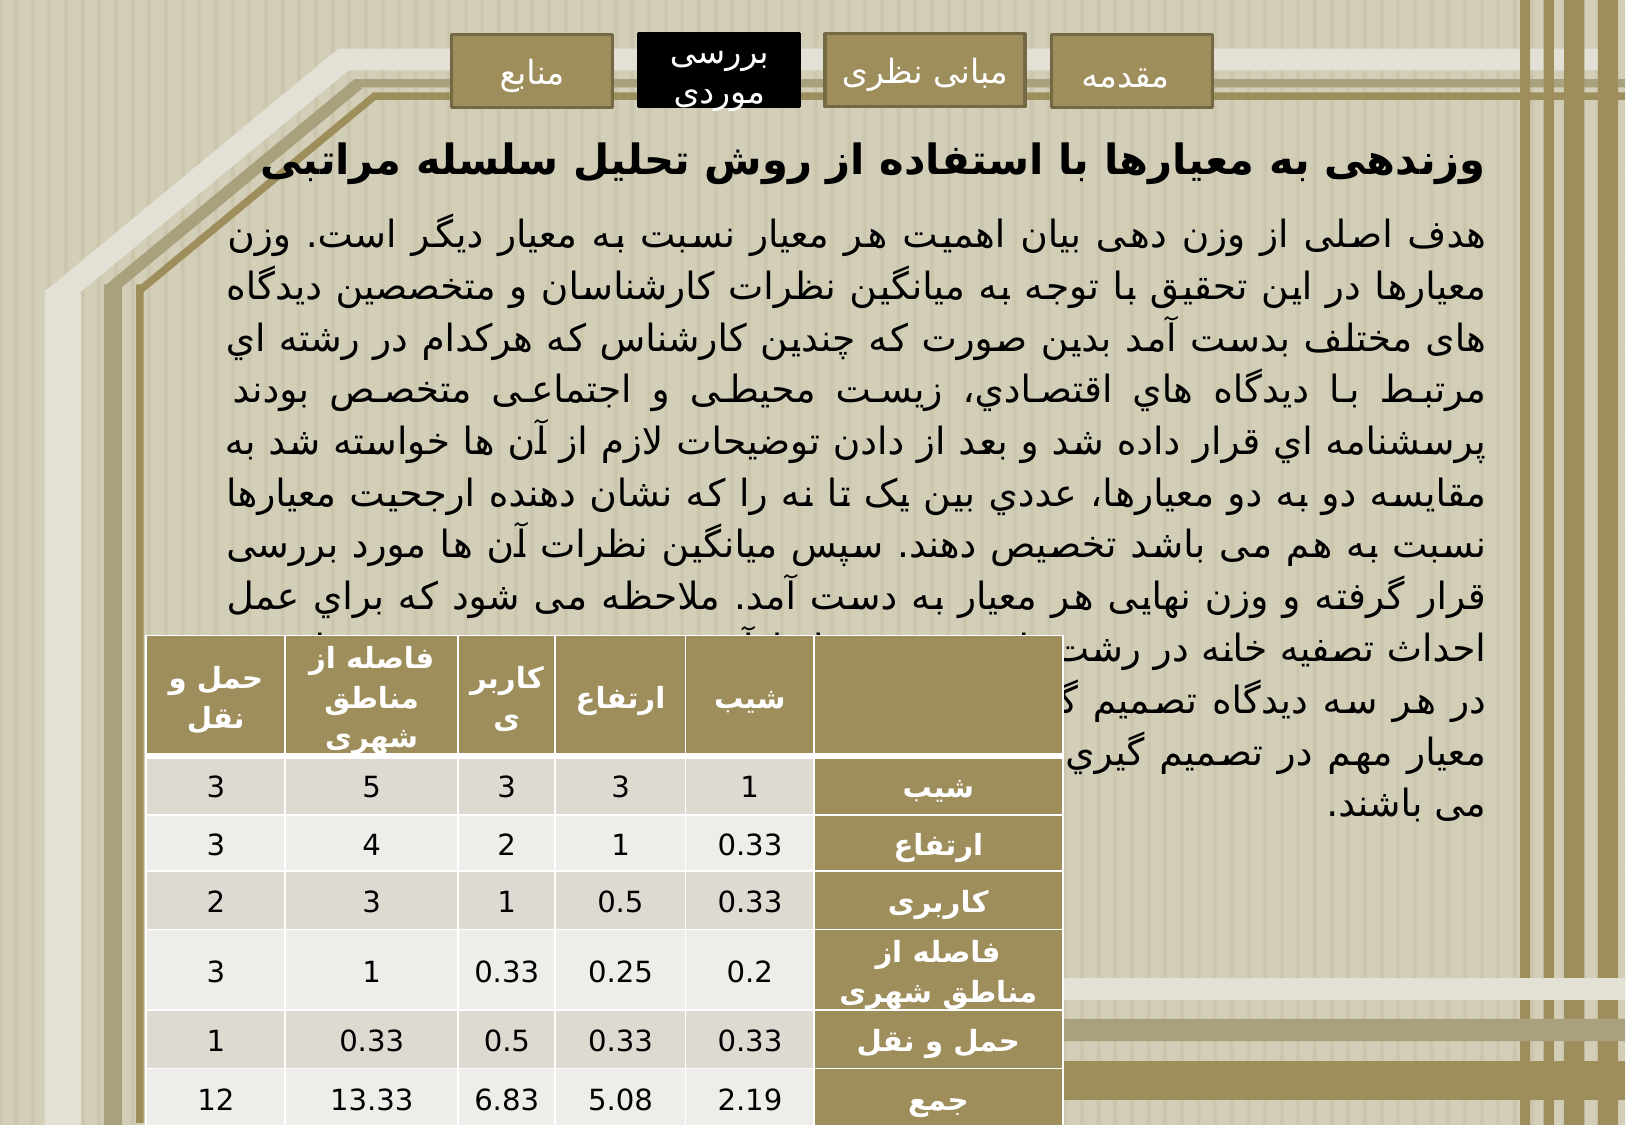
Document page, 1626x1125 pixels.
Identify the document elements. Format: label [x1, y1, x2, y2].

text_box [8, 0, 1625, 1125]
